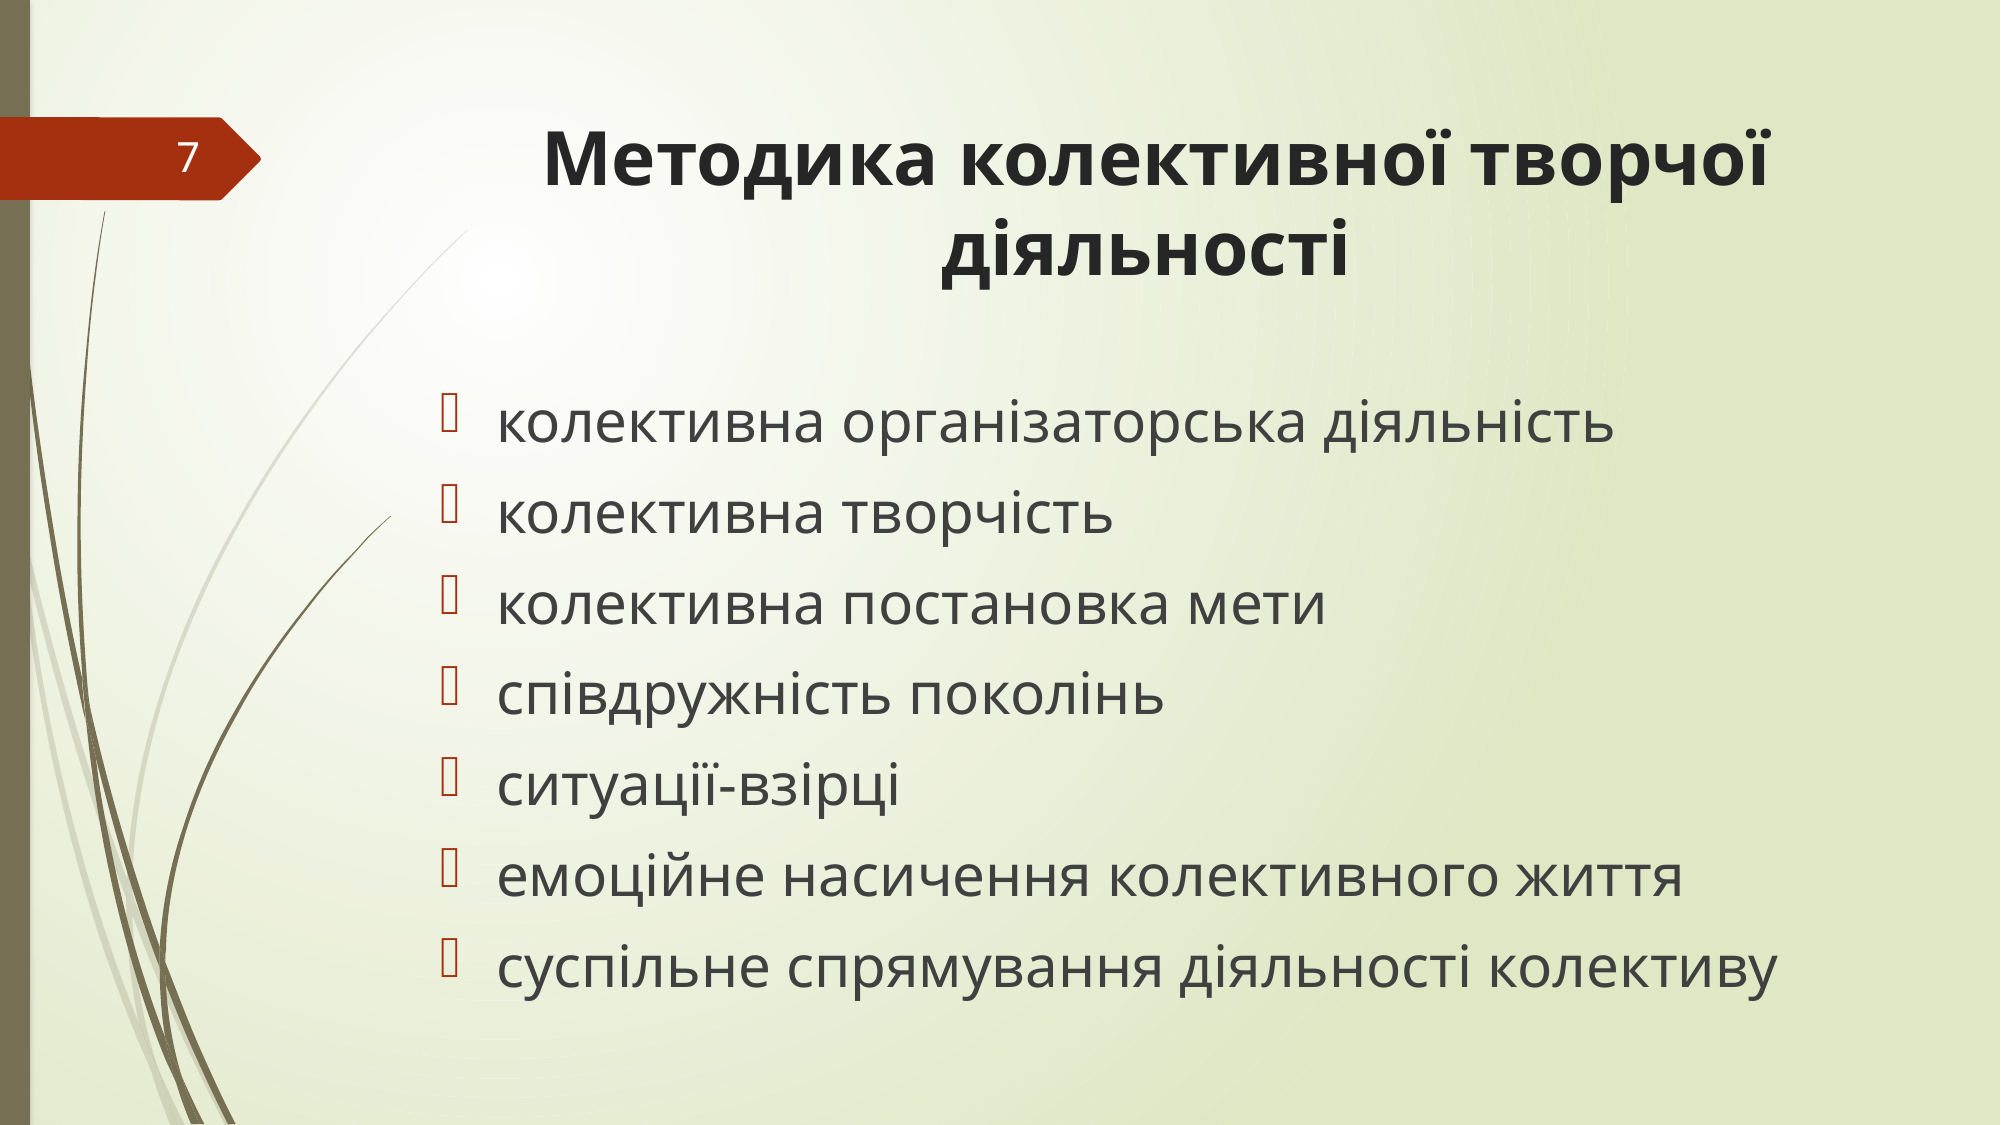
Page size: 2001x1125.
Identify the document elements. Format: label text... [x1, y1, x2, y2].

list колективна організаторська діяльність колективна творчість колективна постановка мети співдружність поколінь ситуації-взірці емоційне насичення колективного життя суспільне спрямування діяльності колективу [424, 376, 1888, 997]
slide_number 7 [87, 129, 216, 190]
title Методика колективної творчої діяльності [425, 102, 1888, 313]
